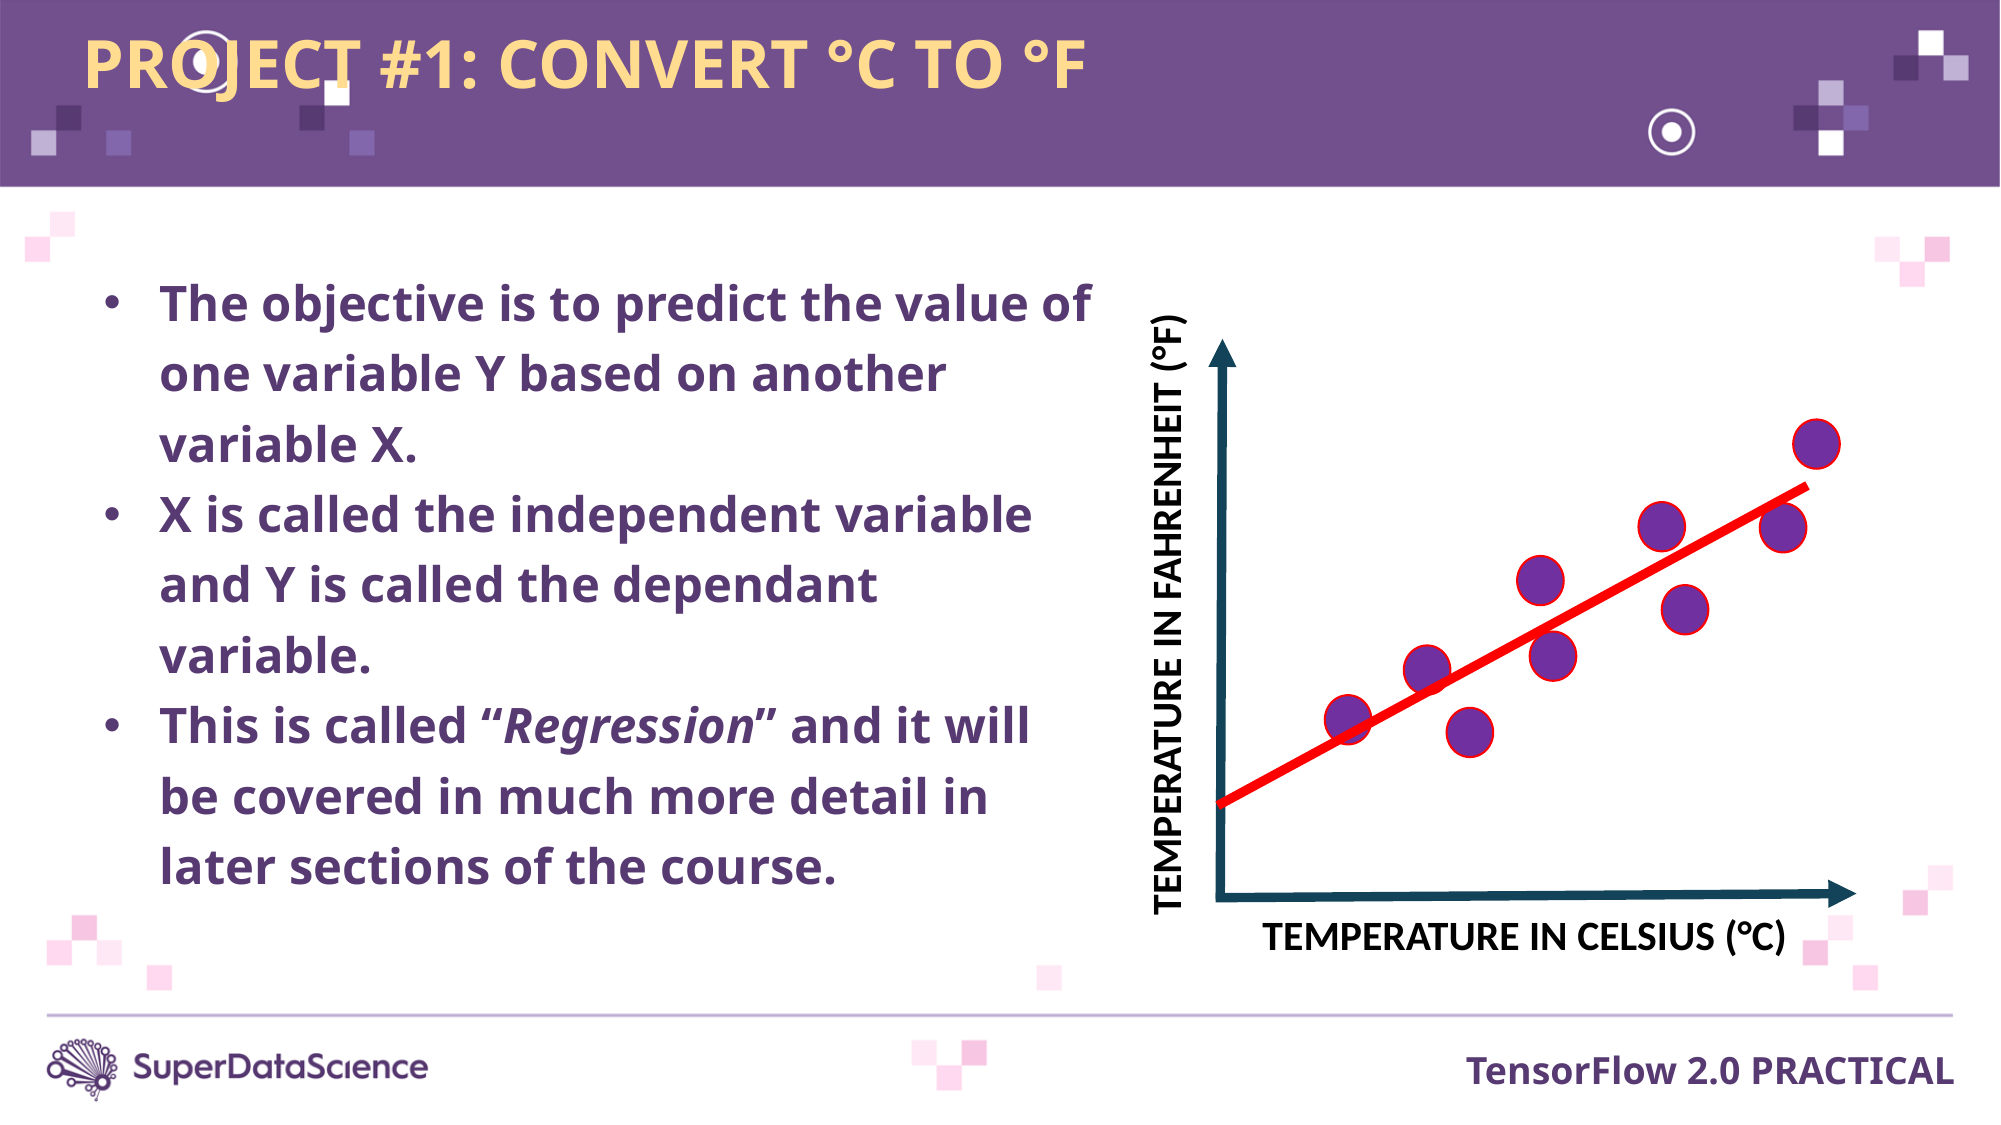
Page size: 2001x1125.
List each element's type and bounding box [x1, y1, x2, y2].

picture [0, 0, 2000, 1125]
text_box [1217, 485, 1808, 806]
text_box [1223, 893, 1857, 898]
